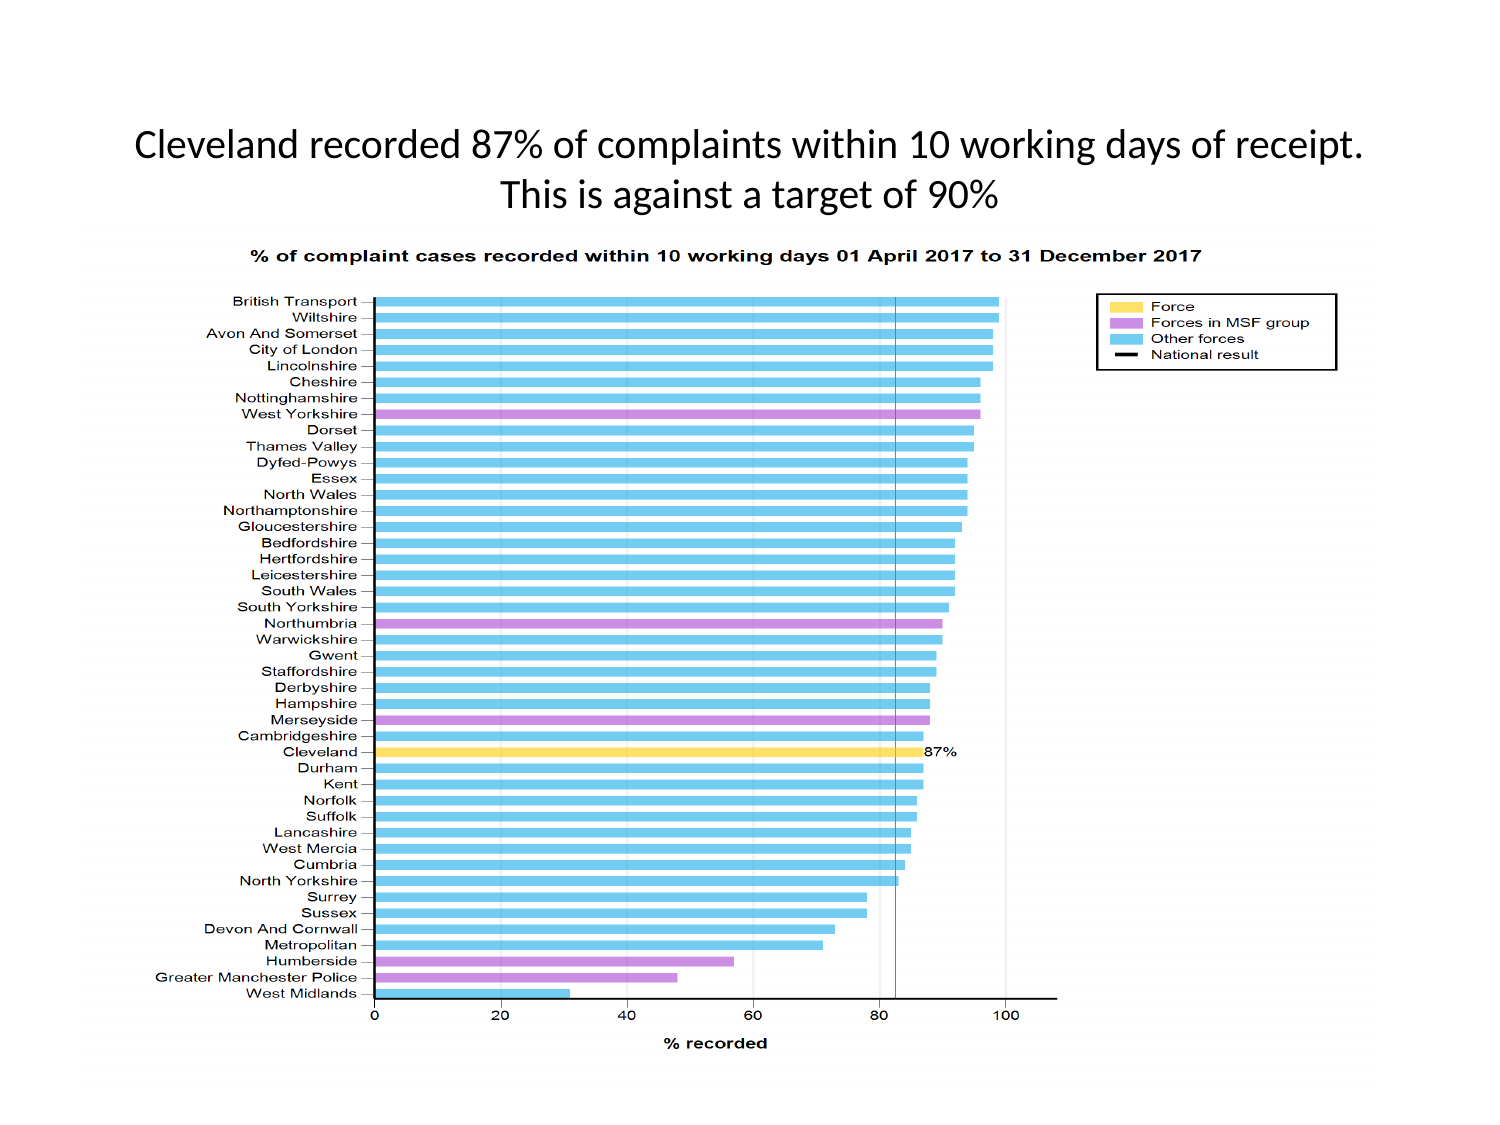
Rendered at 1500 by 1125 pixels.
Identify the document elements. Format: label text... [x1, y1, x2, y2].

picture [76, 219, 1377, 1088]
title Cleveland recorded 87% of complaints within 10 working days of receipt. This is against a target of 90% [112, 78, 1388, 256]
